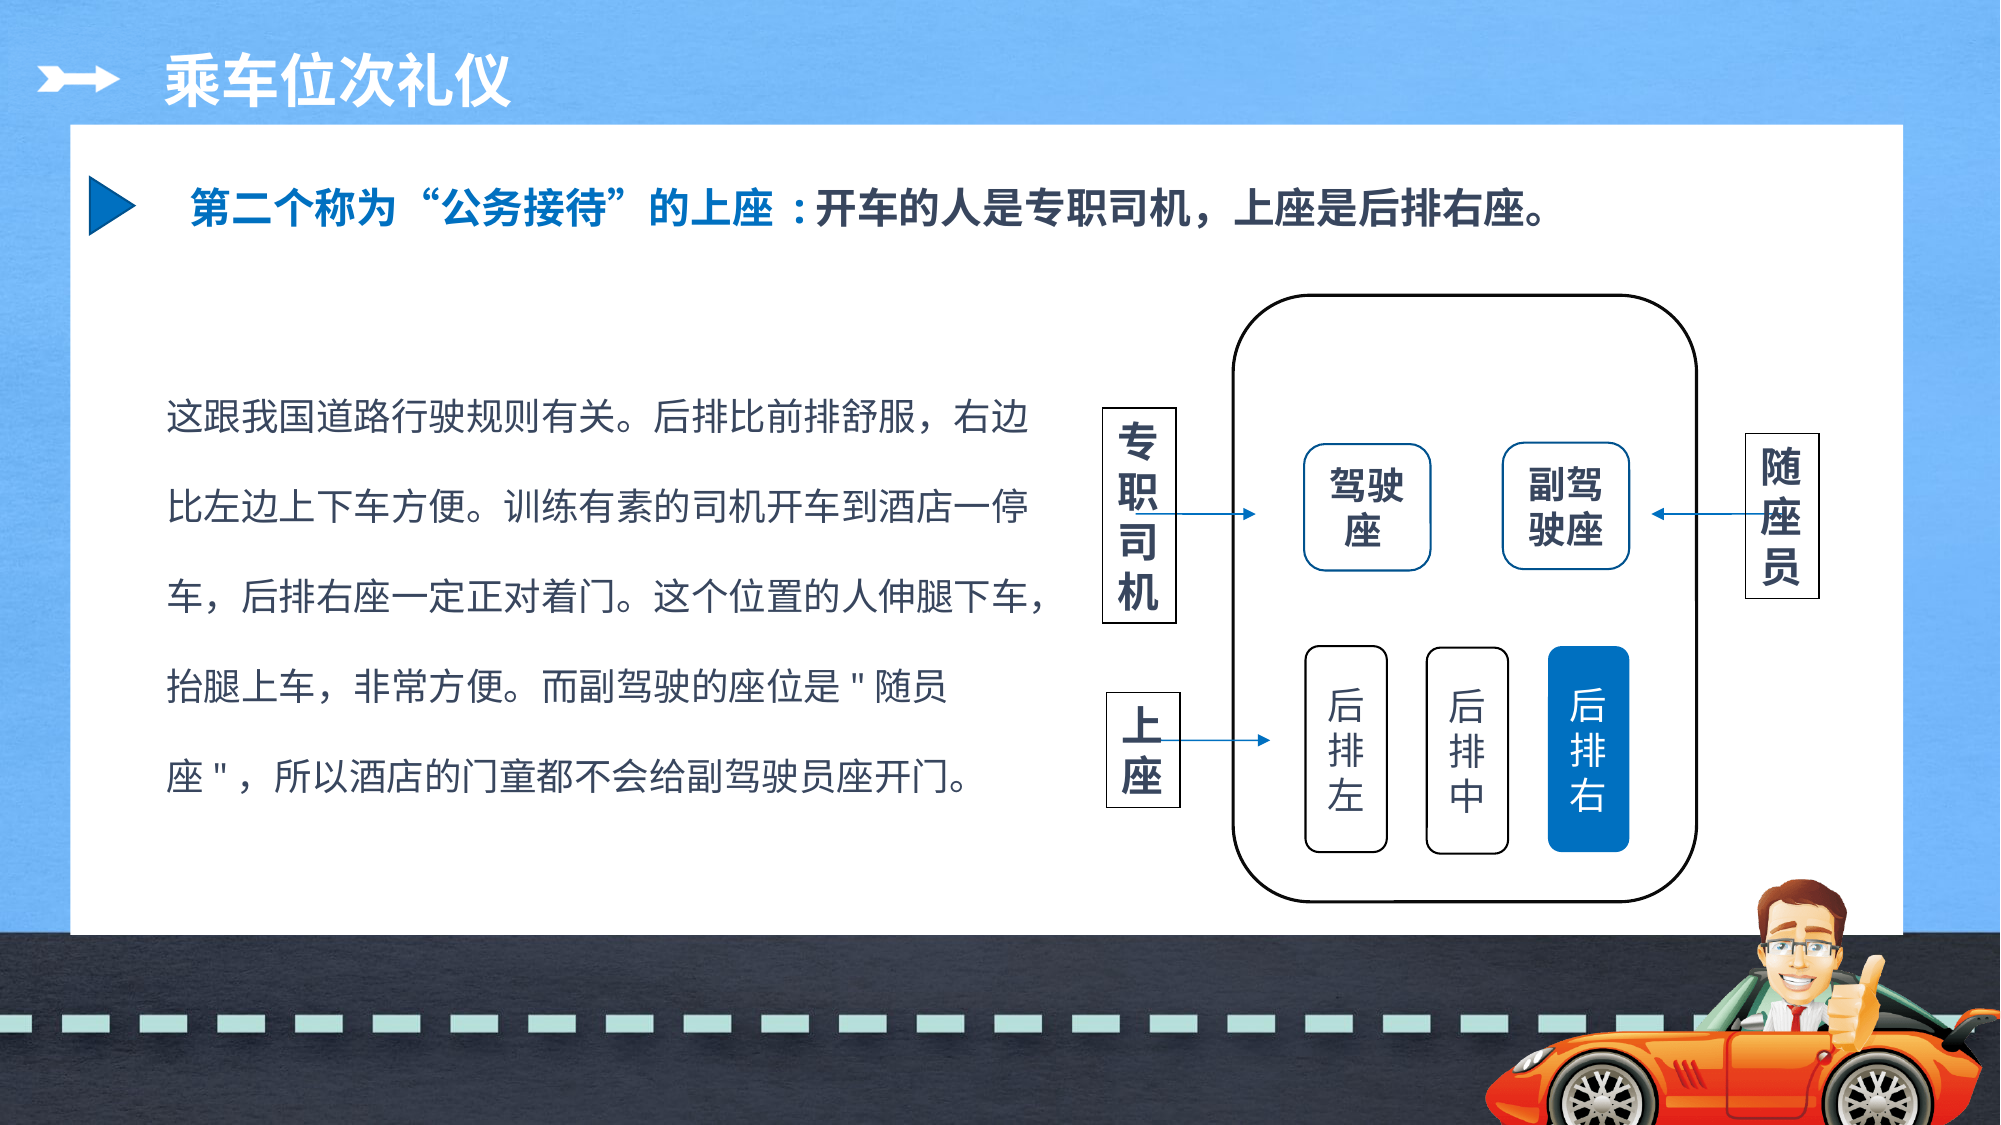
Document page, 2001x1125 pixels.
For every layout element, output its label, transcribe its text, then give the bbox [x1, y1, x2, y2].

text_box [88, 175, 137, 236]
picture [0, 0, 2001, 1125]
text_box 这跟我国道路行驶规则有关。后排比前排舒服，右边比左边上下车方便。训练有素的司机开车到酒店一停车，后排右座一定正对着门。这个位置的人伸腿下车，抬腿上车，非常方便。而副驾驶的座位是"随员座"，所以酒店的门童都不会给副驾驶员座开门。 [151, 340, 1054, 806]
text_box 第二个称为“公务接待”的上座 :开车的人是专职司机，上座是后排右座。 [155, 174, 1548, 240]
text_box 乘车位次礼仪 [148, 37, 528, 122]
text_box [1102, 295, 1820, 902]
